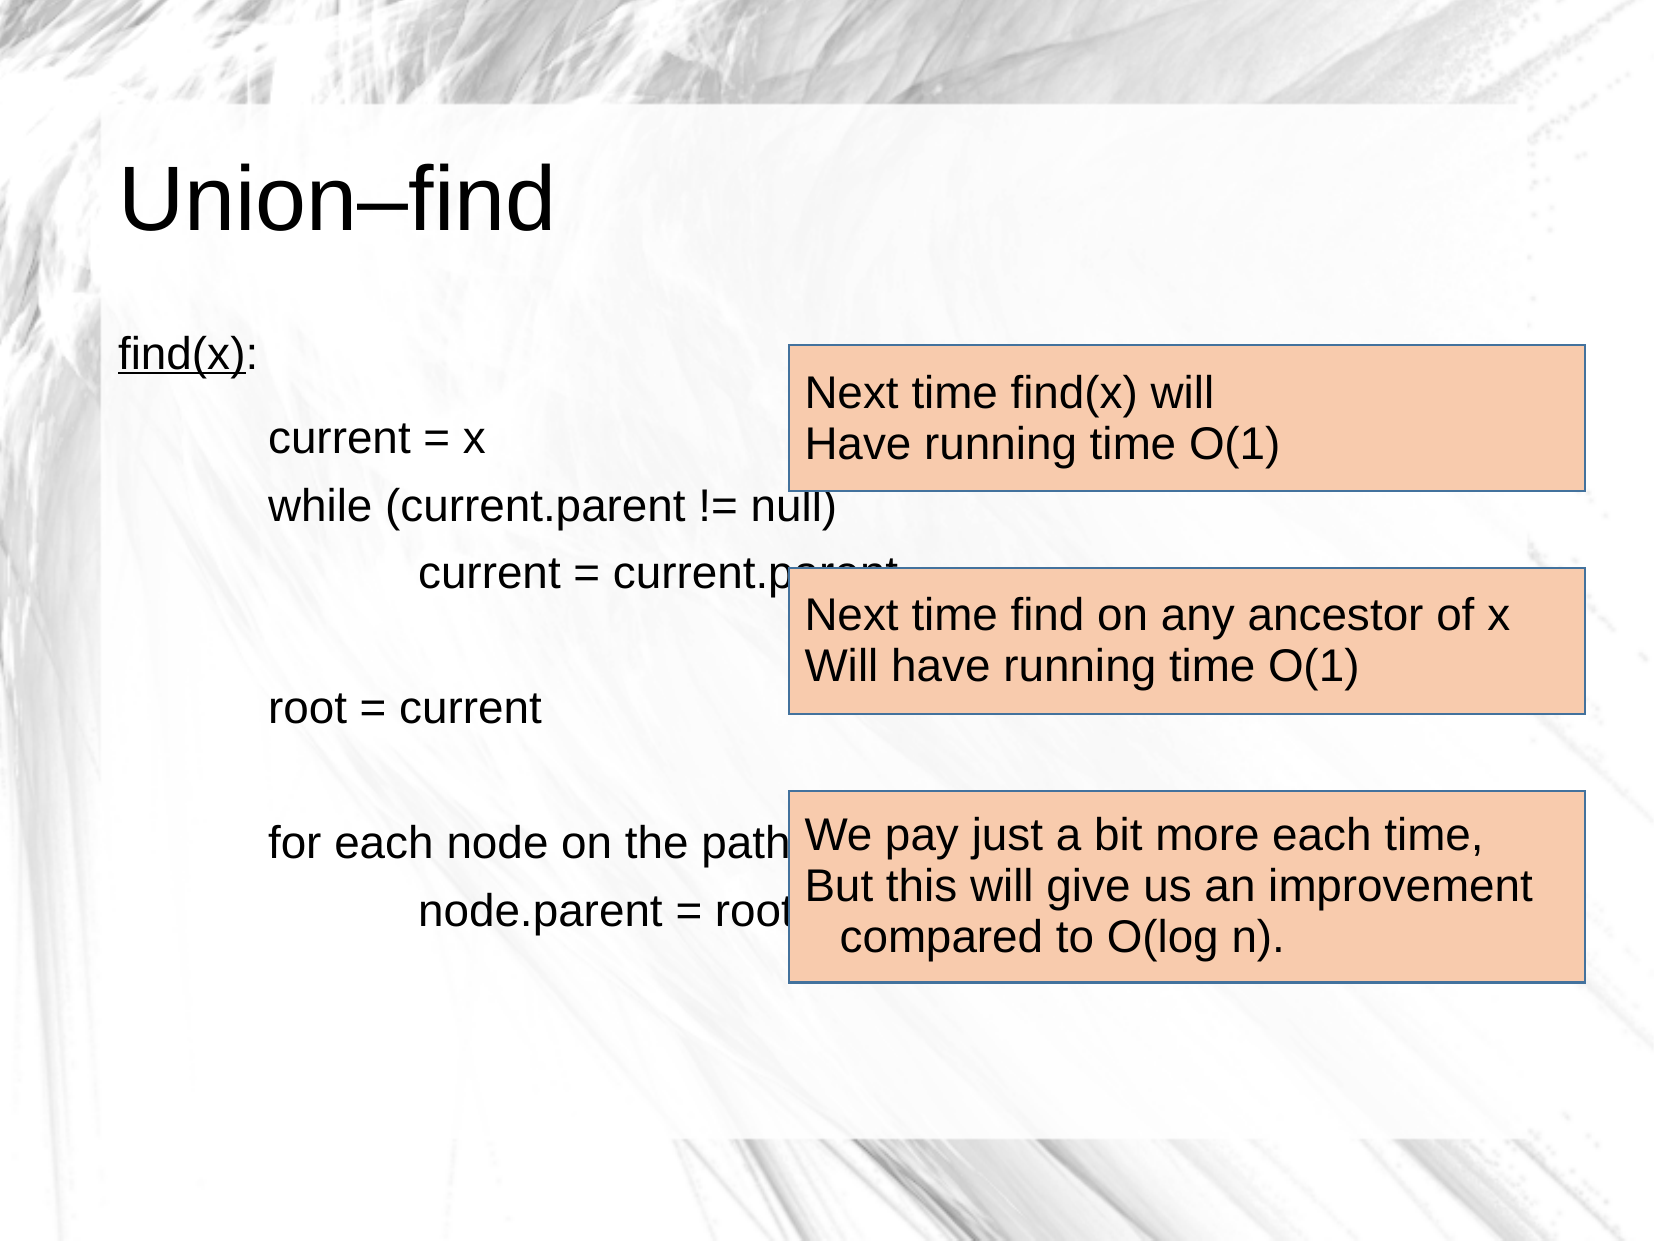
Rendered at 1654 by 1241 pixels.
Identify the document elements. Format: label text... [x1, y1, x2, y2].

list find(x): current = x while (current.parent != null) current = current.parent root = current for each node on the path from x to root node.parent = root [118, 319, 1571, 1109]
title Union–find [118, 93, 1506, 299]
text_box Next time find(x) will Have running time O(1) [789, 345, 1586, 492]
picture [0, 0, 1654, 1241]
text_box We pay just a bit more each time, But this will give us an improvement compared to O(log n). [789, 790, 1586, 983]
text_box Next time find on any ancestor of x Will have running time O(1) [789, 567, 1586, 715]
